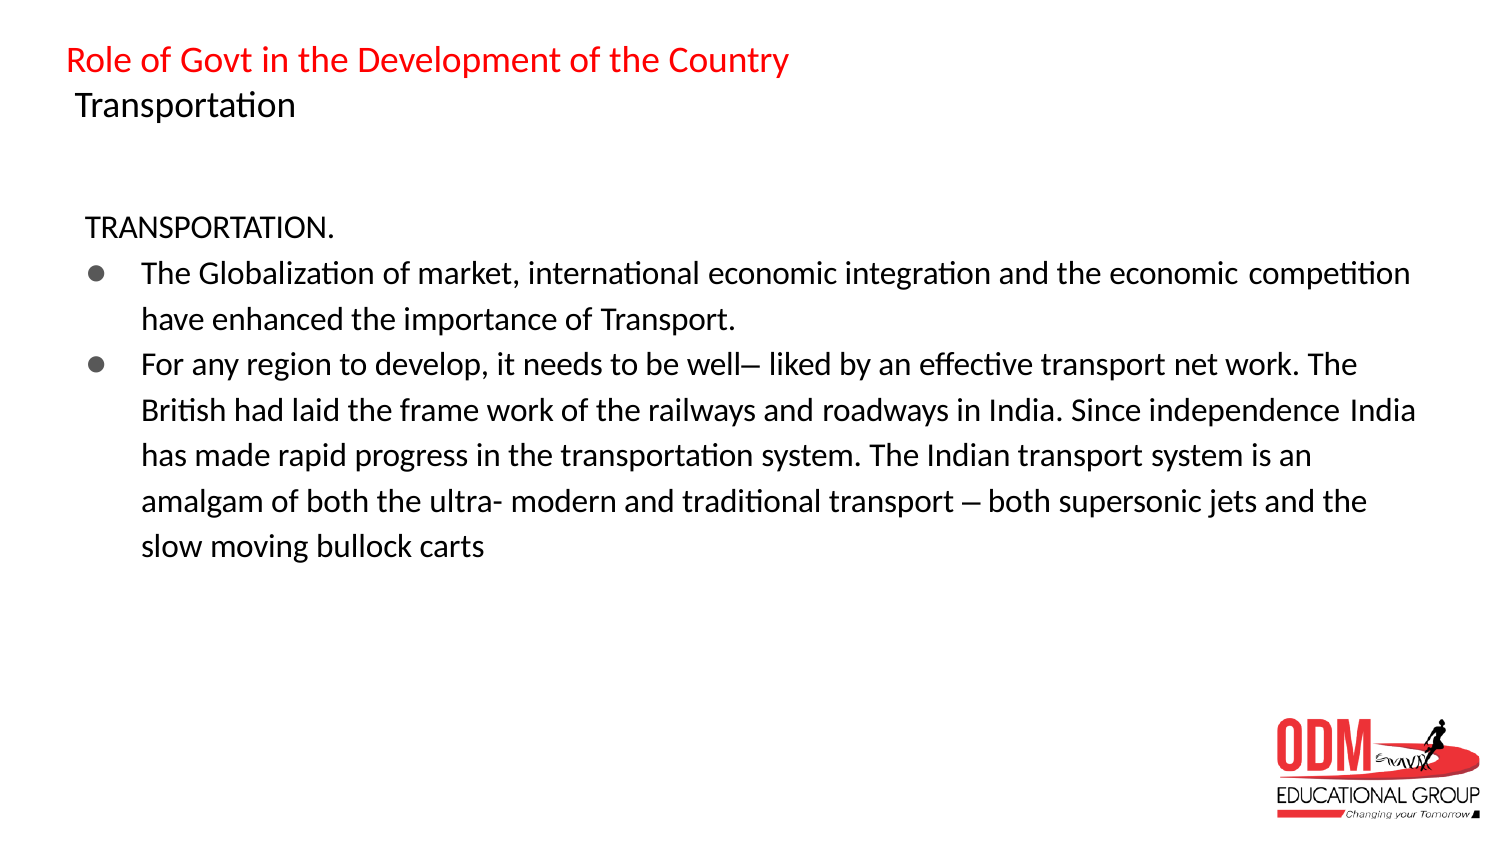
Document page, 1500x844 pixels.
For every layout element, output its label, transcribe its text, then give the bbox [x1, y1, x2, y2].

text_box [1277, 718, 1480, 819]
title Role of Govt in the Development of the Country Transportation [64, 33, 798, 177]
text_box TRANSPORTATION. The Globalization of market, international economic integration and the economic competition have enhanced the importance of Transport. For any region to develop, it needs to be well– liked by an effective transport net work. The British had laid the frame work of the railways and roadways in India. Since independence India has made rapid progress in the transportation system. The Indian transport system is an amalgam of both the ultra- modern and traditional transport – both supersonic jets and the slow moving bullock carts [82, 203, 1433, 565]
